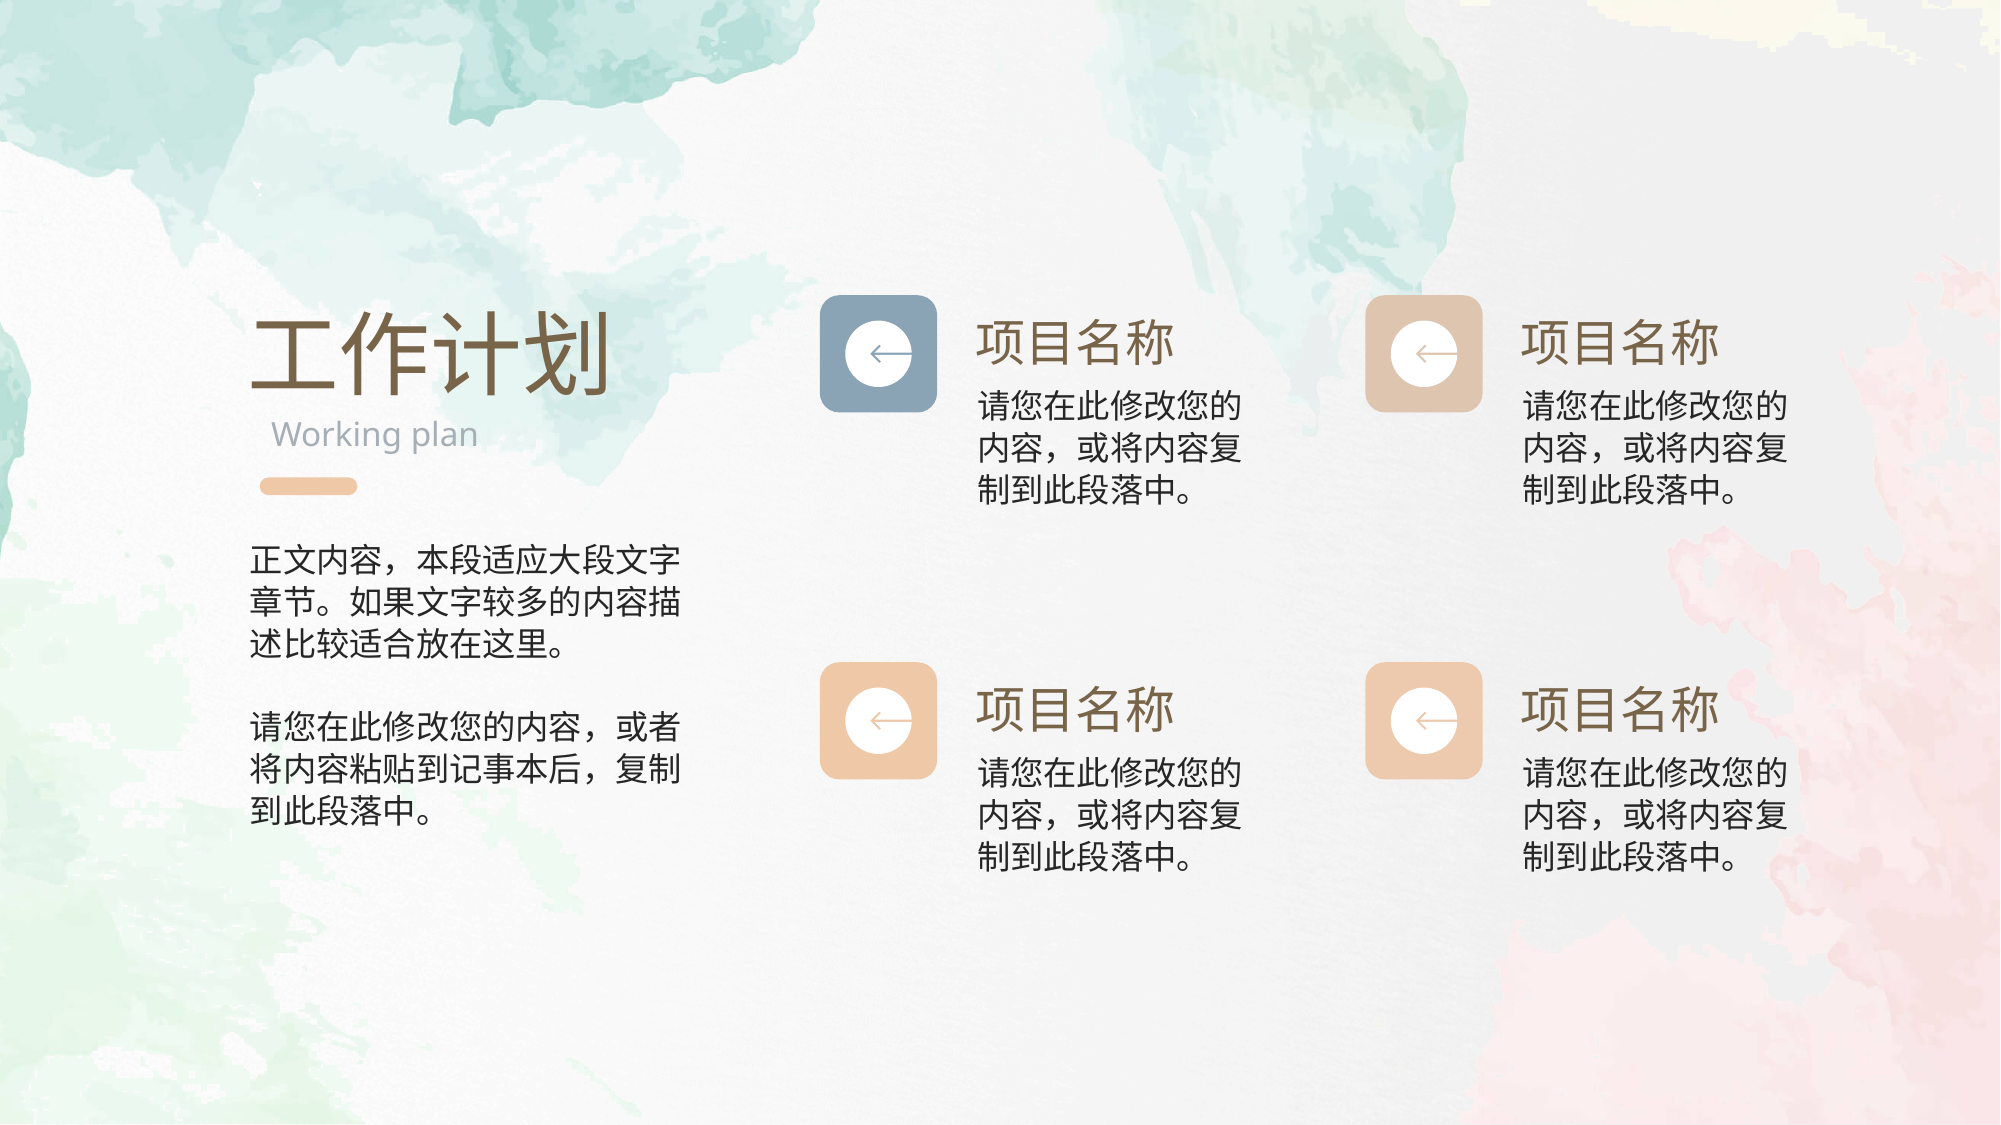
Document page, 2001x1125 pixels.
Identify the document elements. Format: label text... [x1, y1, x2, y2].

text_box 正文内容，本段适应大段文字章节。如果文字较多的内容描述比较适合放在这里。 请您在此修改您的内容，或者将内容粘贴到记事本后，复制到此段落中。 [235, 530, 729, 879]
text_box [230, 289, 632, 496]
picture [0, 0, 2001, 1125]
text_box 项目名称 [1505, 670, 1736, 746]
text_box [818, 661, 939, 781]
text_box [845, 320, 912, 387]
text_box 请您在此修改您的内容，或将内容复制到此段落中。 [962, 743, 1268, 884]
text_box 项目名称 [960, 670, 1190, 746]
text_box [1390, 687, 1458, 754]
text_box [1364, 294, 1484, 414]
text_box [818, 294, 939, 414]
text_box 项目名称 [960, 303, 1190, 379]
text_box 请您在此修改您的内容，或将内容复制到此段落中。 [1508, 743, 1814, 884]
text_box 请您在此修改您的内容，或将内容复制到此段落中。 [1508, 376, 1814, 517]
text_box [845, 687, 912, 754]
text_box [1364, 661, 1484, 781]
text_box [1390, 320, 1458, 387]
text_box 请您在此修改您的内容，或将内容复制到此段落中。 [962, 376, 1268, 517]
text_box 项目名称 [1505, 303, 1736, 379]
